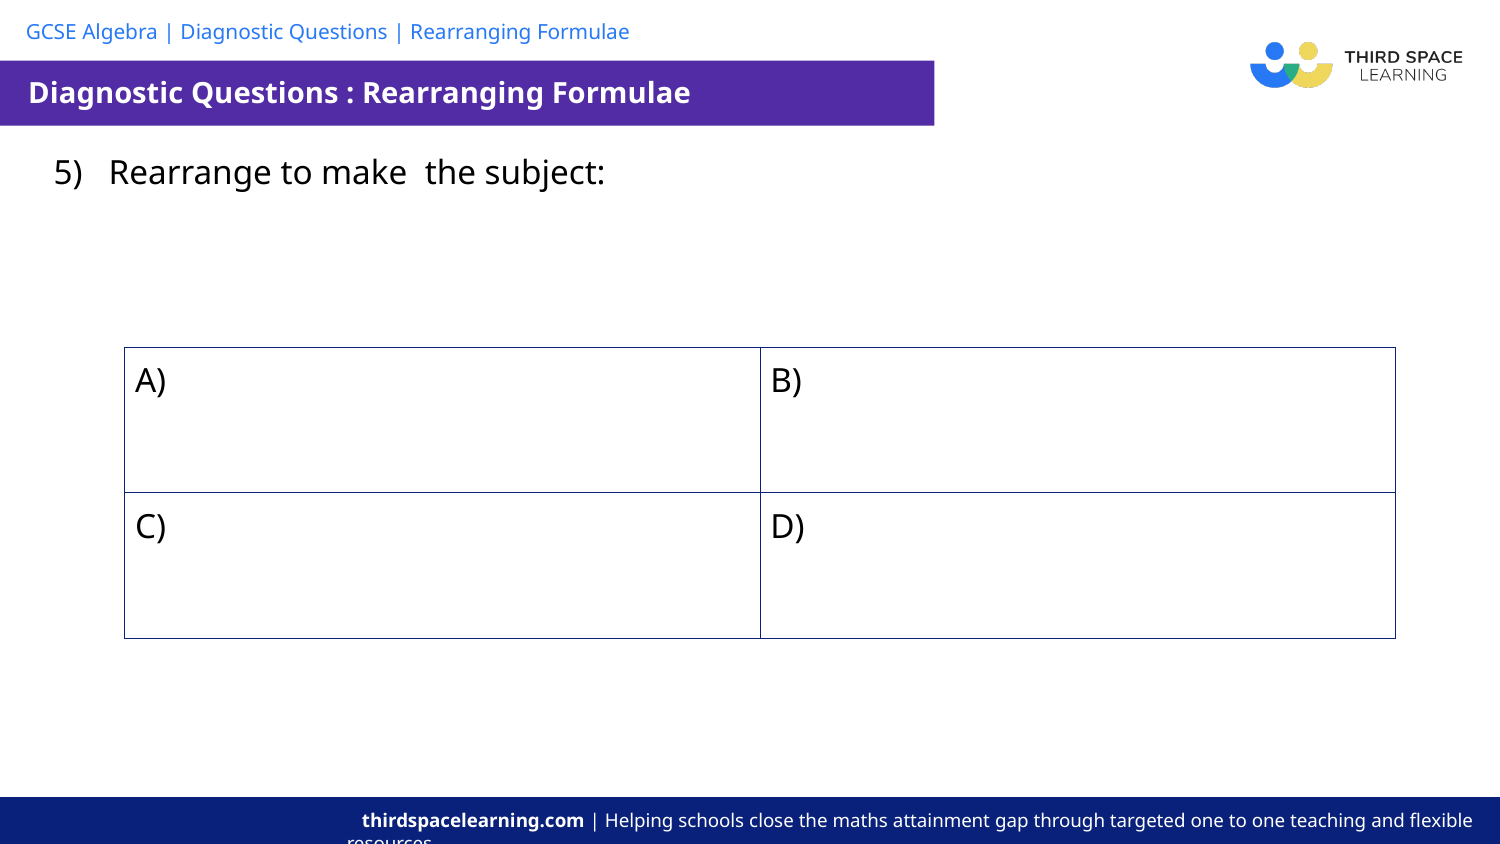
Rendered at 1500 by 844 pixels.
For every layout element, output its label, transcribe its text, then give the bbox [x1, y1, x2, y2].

picture [1250, 33, 1465, 99]
text_box Diagnostic Questions : Rearranging Formulae [13, 59, 792, 125]
